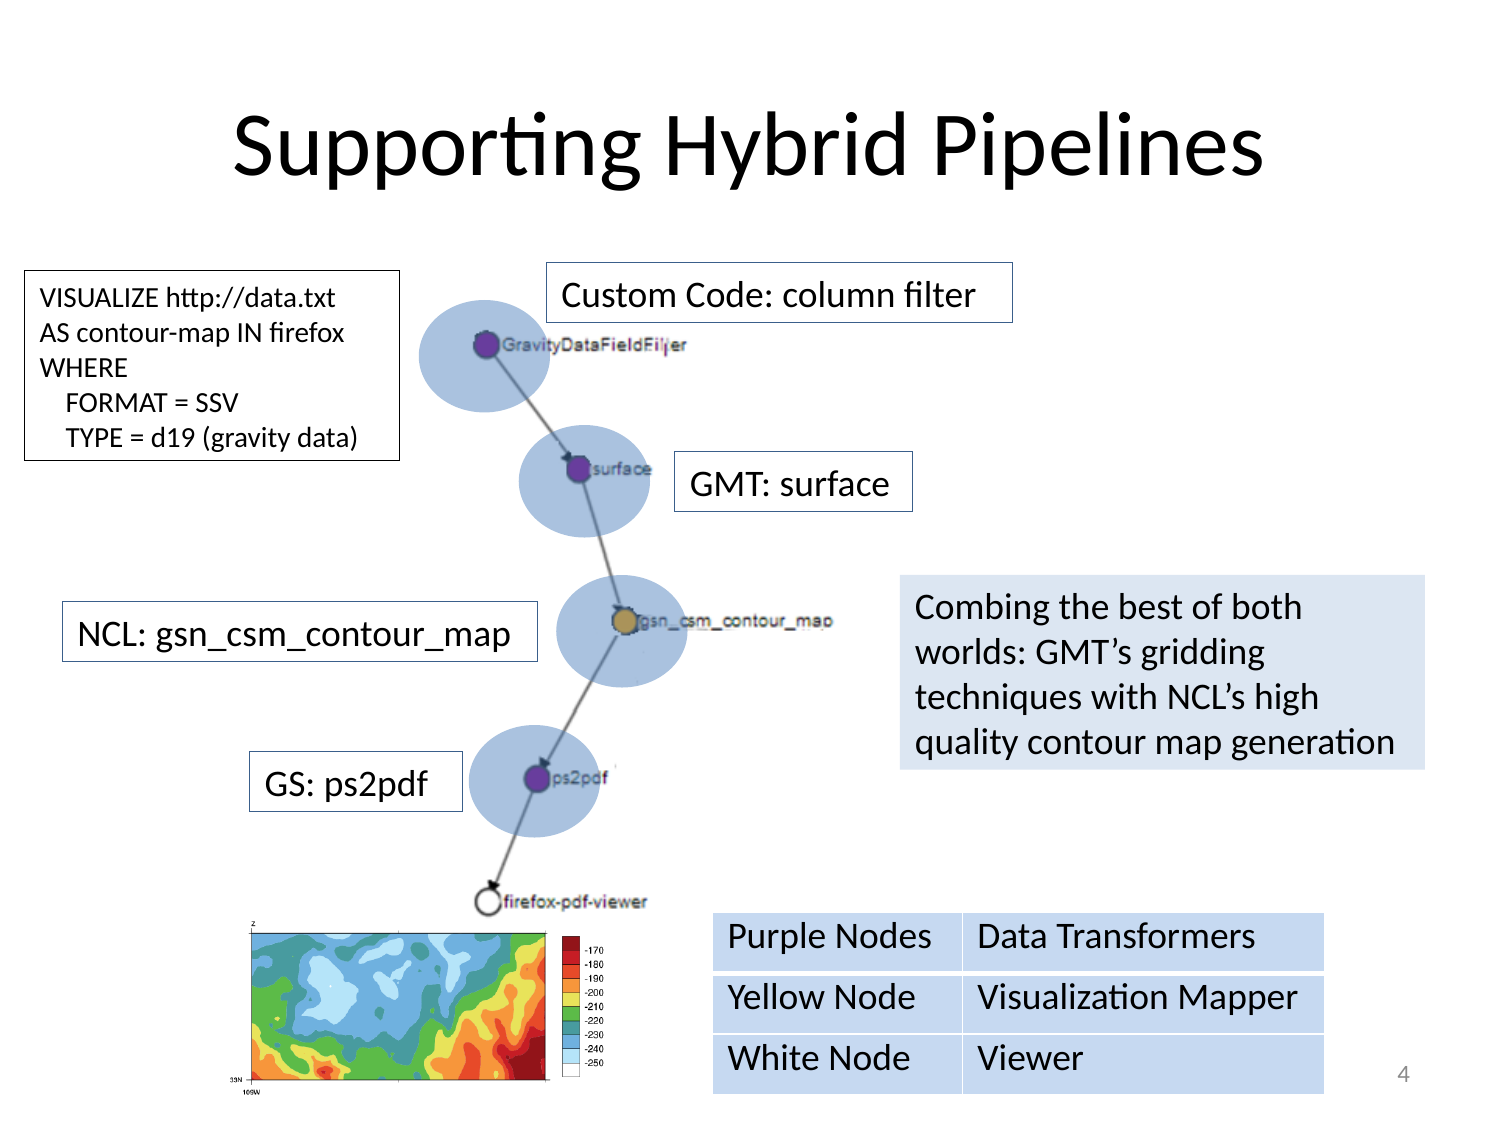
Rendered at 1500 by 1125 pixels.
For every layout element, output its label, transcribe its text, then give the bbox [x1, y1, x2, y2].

text_box GMT: surface [854, 451, 913, 512]
table_cell White Node [713, 1035, 962, 1094]
text_box VISUALIZE http://data.txt AS contour-map IN firefox WHERE FORMAT = SSV TYPE = d19 (gravity data) [24, 270, 400, 461]
table_header Purple Nodes [713, 913, 962, 971]
table_cell Visualization Mapper [963, 976, 1324, 1033]
text_box GS: ps2pdf [249, 751, 458, 812]
text_box [416, 297, 541, 410]
title Supporting Hybrid Pipelines [75, 45, 1425, 233]
picture [224, 324, 851, 1101]
slide_number 4 [1074, 1042, 1425, 1103]
table_header Data Transformers [963, 913, 1324, 971]
table_cell Yellow Node [713, 976, 962, 1033]
table_cell Viewer [963, 1035, 1324, 1094]
text_box Custom Code: column filter [546, 262, 1013, 323]
text_box NCL: gsn_csm_contour_map [62, 601, 458, 662]
text_box Combing the best of both worlds: GMT’s gridding techniques with NCL’s high quality contour map generation [899, 574, 1425, 770]
